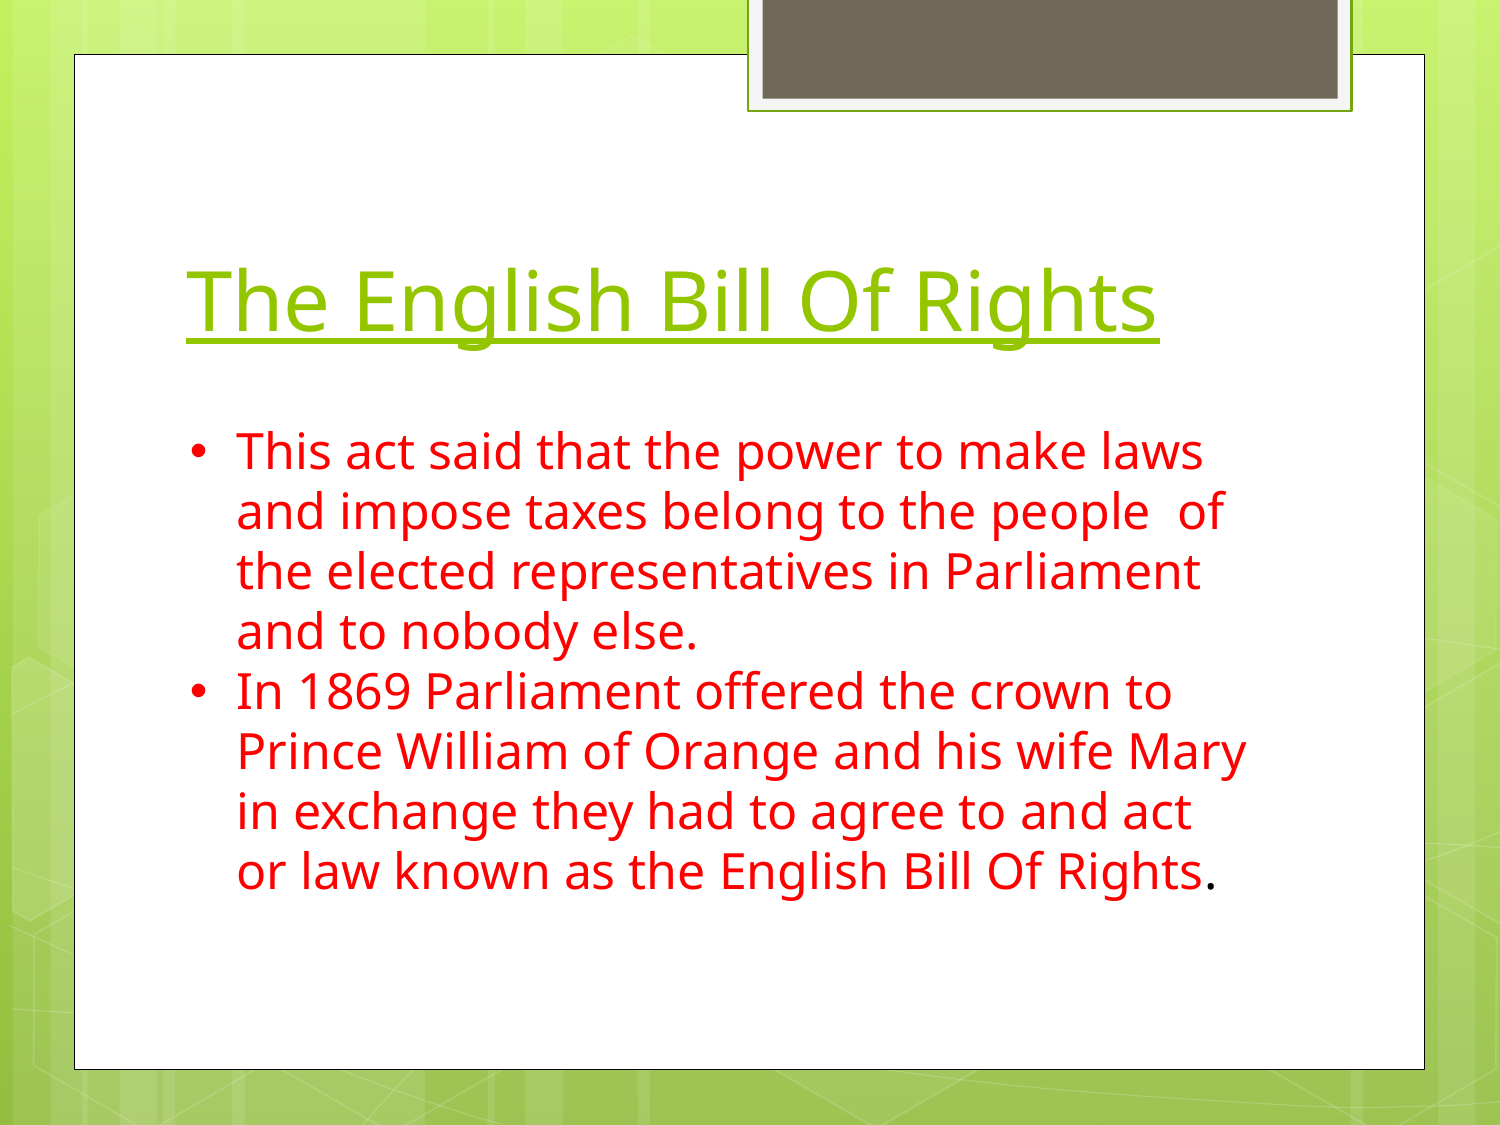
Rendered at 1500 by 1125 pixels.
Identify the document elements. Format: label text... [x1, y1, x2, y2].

title The English Bill Of Rights [171, 168, 1324, 357]
text_box This act said that the power to make laws and impose taxes belong to the people of the elected representatives in Parliament and to nobody else. In 1869 Parliament offered the crown to Prince William of Orange and his wife Mary in exchange they had to agree to and act or law known as the English Bill Of Rights. [174, 412, 1263, 908]
